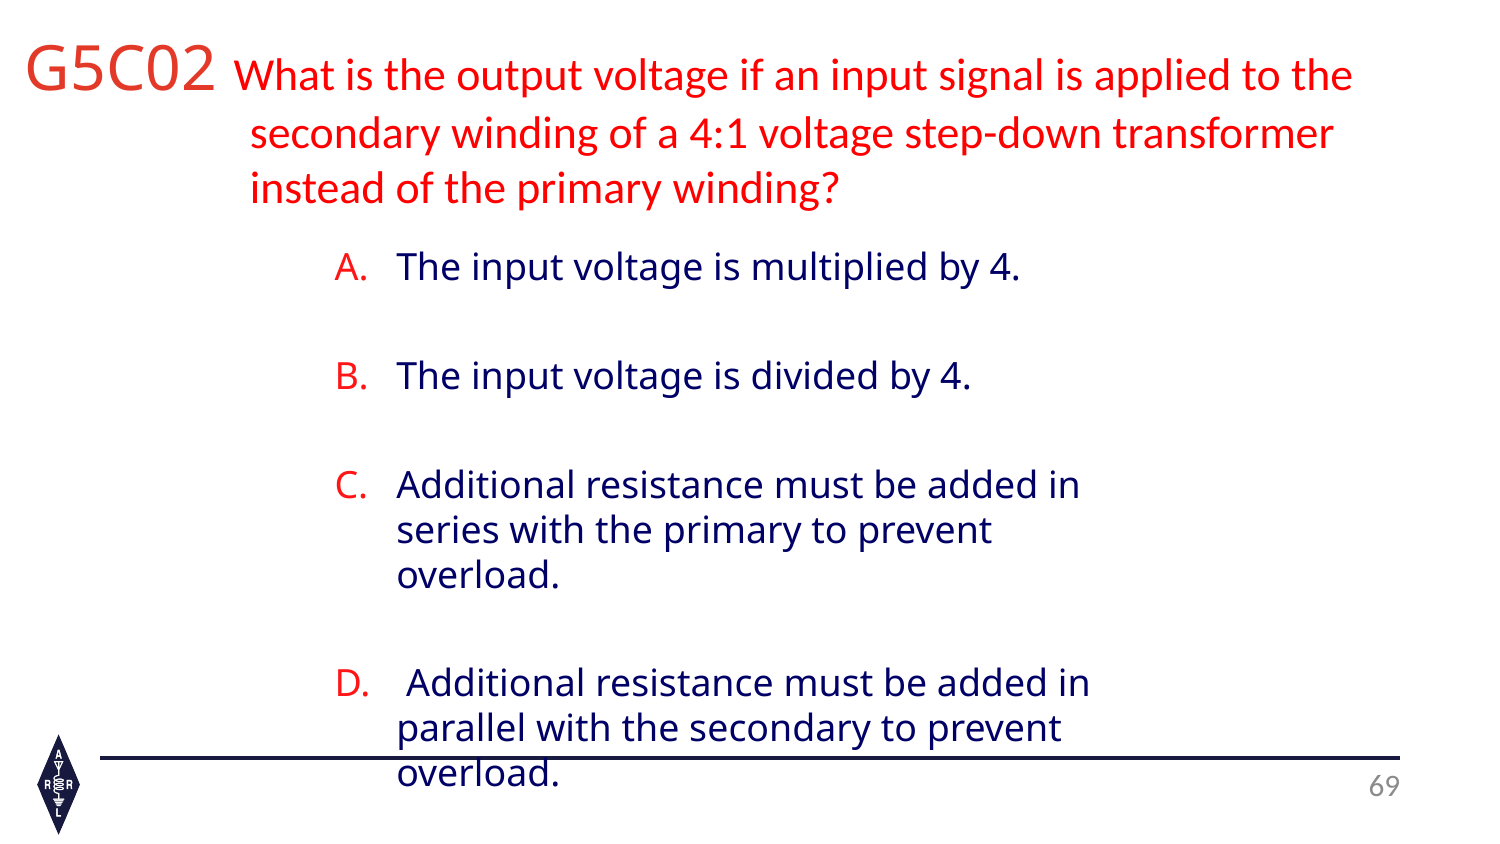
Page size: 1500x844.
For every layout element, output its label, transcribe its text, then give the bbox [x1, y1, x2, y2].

picture [37, 734, 80, 835]
slide_number 69 [1302, 761, 1400, 807]
